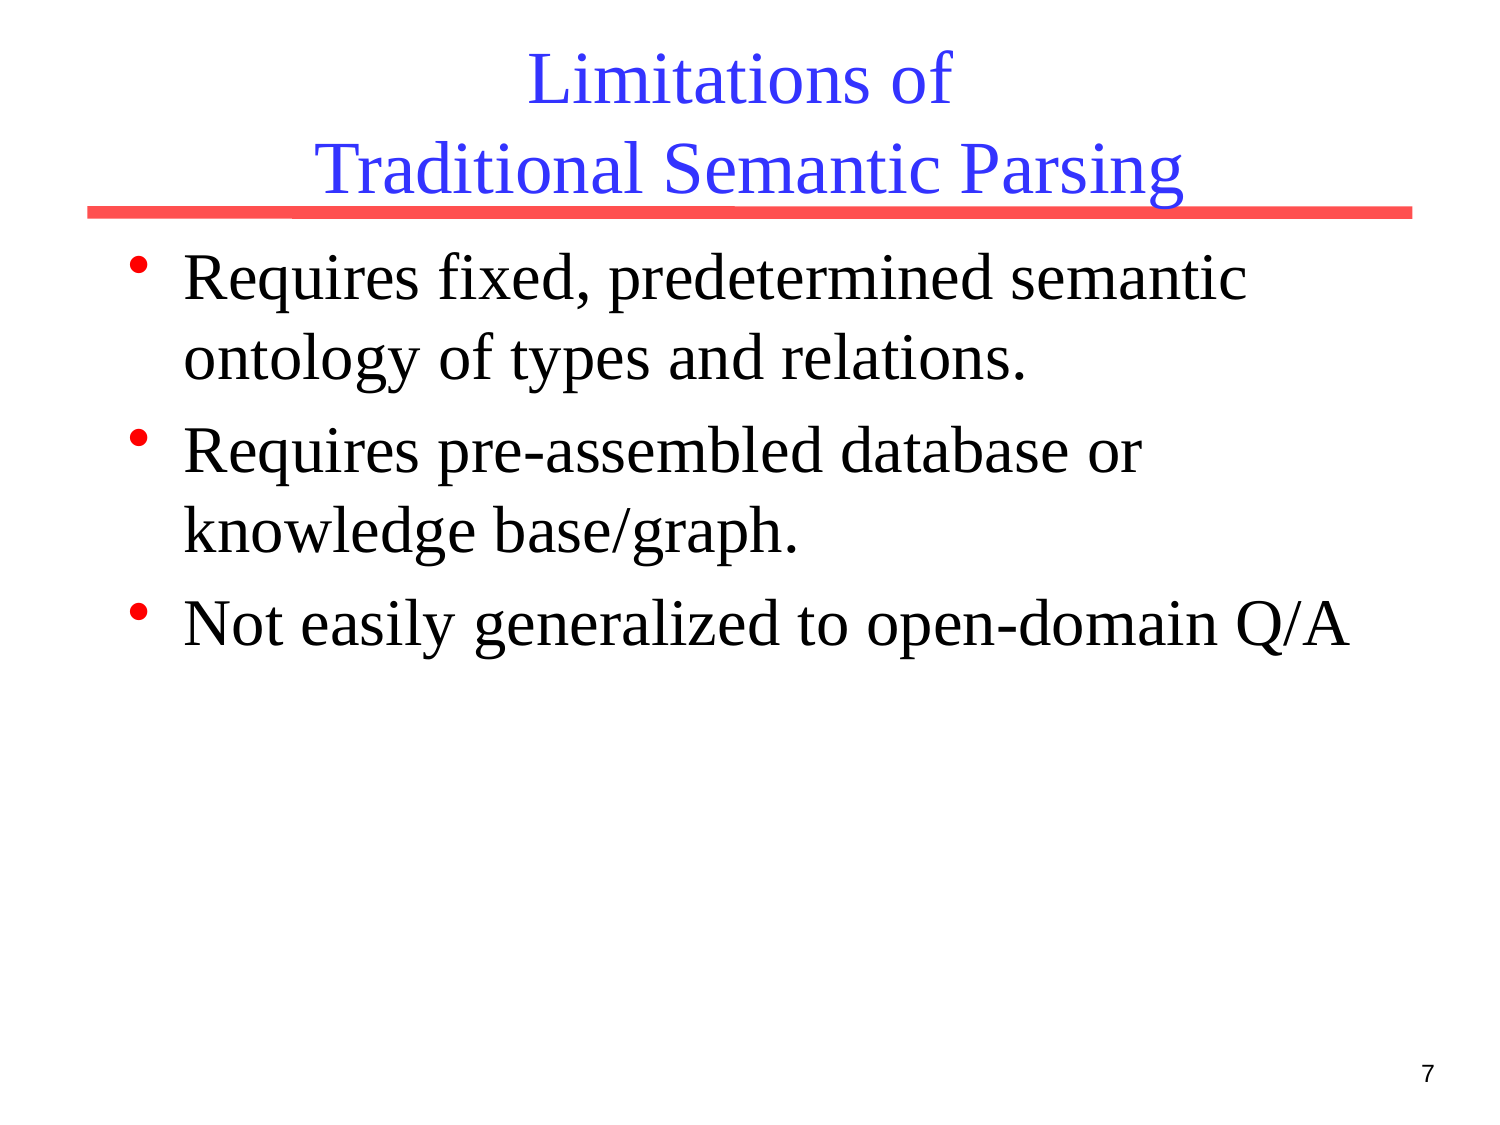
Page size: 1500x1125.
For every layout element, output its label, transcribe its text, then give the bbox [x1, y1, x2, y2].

slide_number 7 [1137, 1050, 1450, 1125]
list Requires fixed, predetermined semantic ontology of types and relations. Requires pre-assembled database or knowledge base/graph. Not easily generalized to open-domain Q/A [112, 224, 1388, 994]
title Limitations of Traditional Semantic Parsing [112, 37, 1388, 200]
